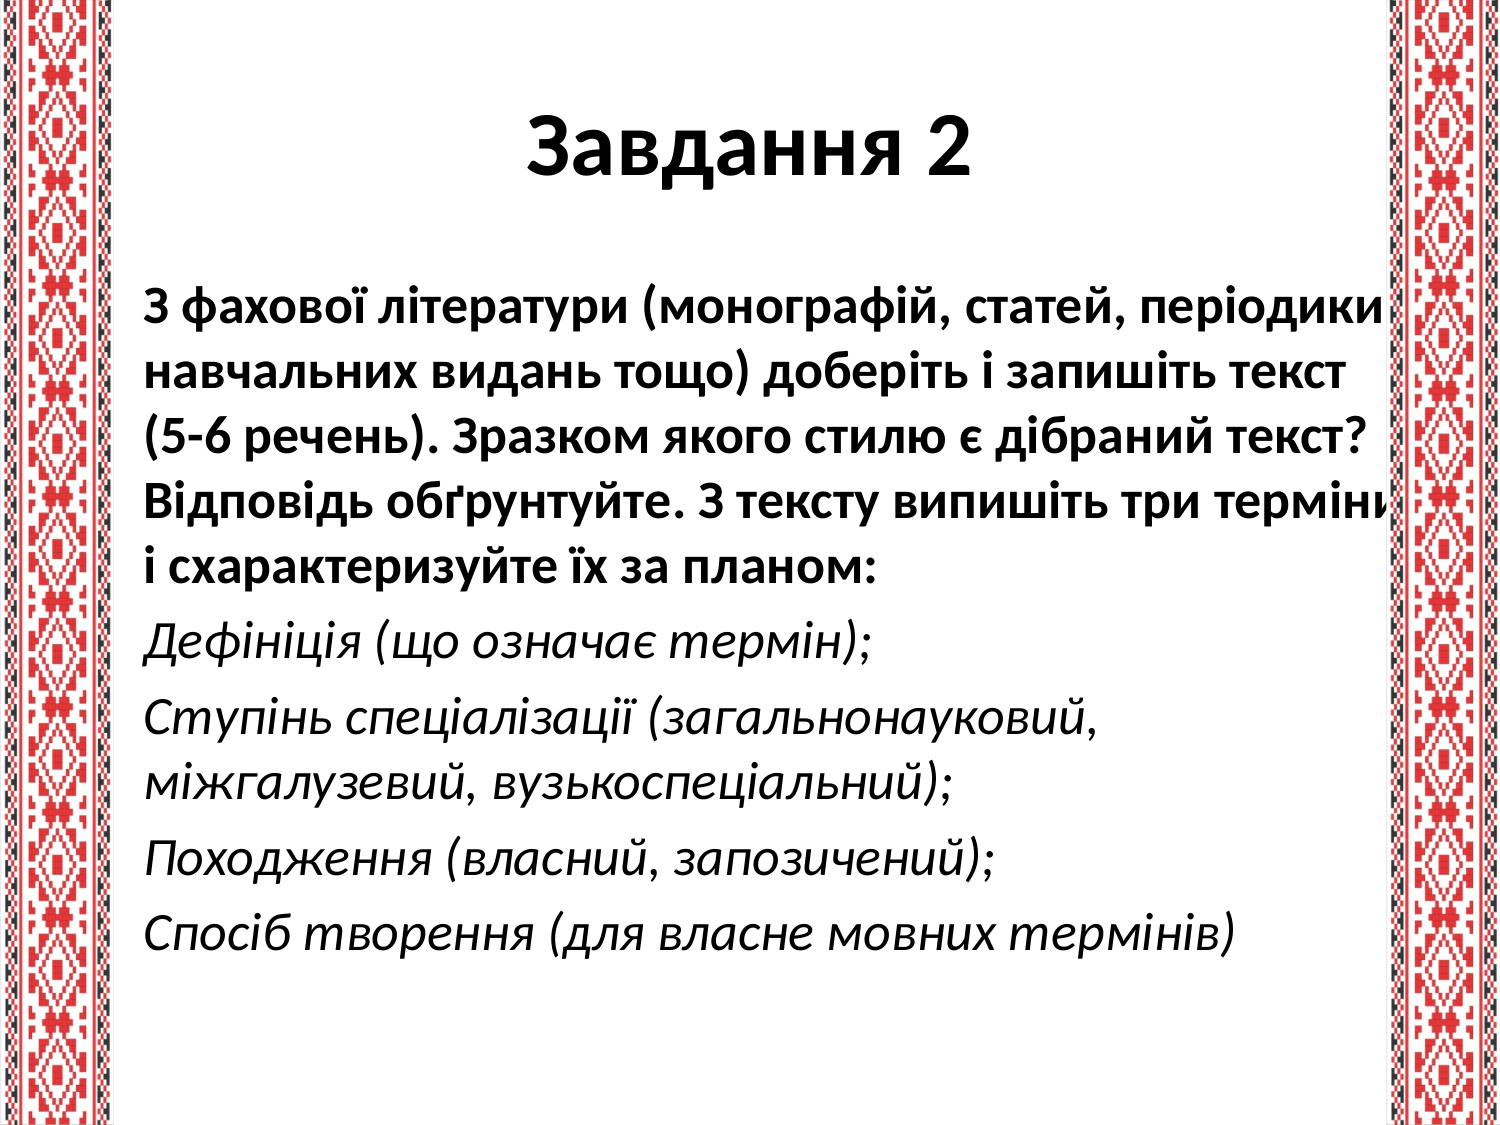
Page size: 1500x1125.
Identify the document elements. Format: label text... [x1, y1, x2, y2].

picture [880, 1, 1500, 1124]
picture [0, 1, 620, 1124]
list З фахової літератури (монографій, статей, періодики, навчальних видань тощо) доберіть і запишіть текст (5-6 речень). Зразком якого стилю є дібраний текст? Відповідь обґрунтуйте. З тексту випишіть три терміни і схарактеризуйте їх за планом: Дефініція (що означає термін); Ступінь спеціалізації (загальнонауковий, міжгалузевий, вузькоспеціальний); Походження (власний, запозичений); Спосіб творення (для власне мовних термінів) [114, 262, 1386, 1005]
title Завдання 2 [114, 45, 1386, 233]
